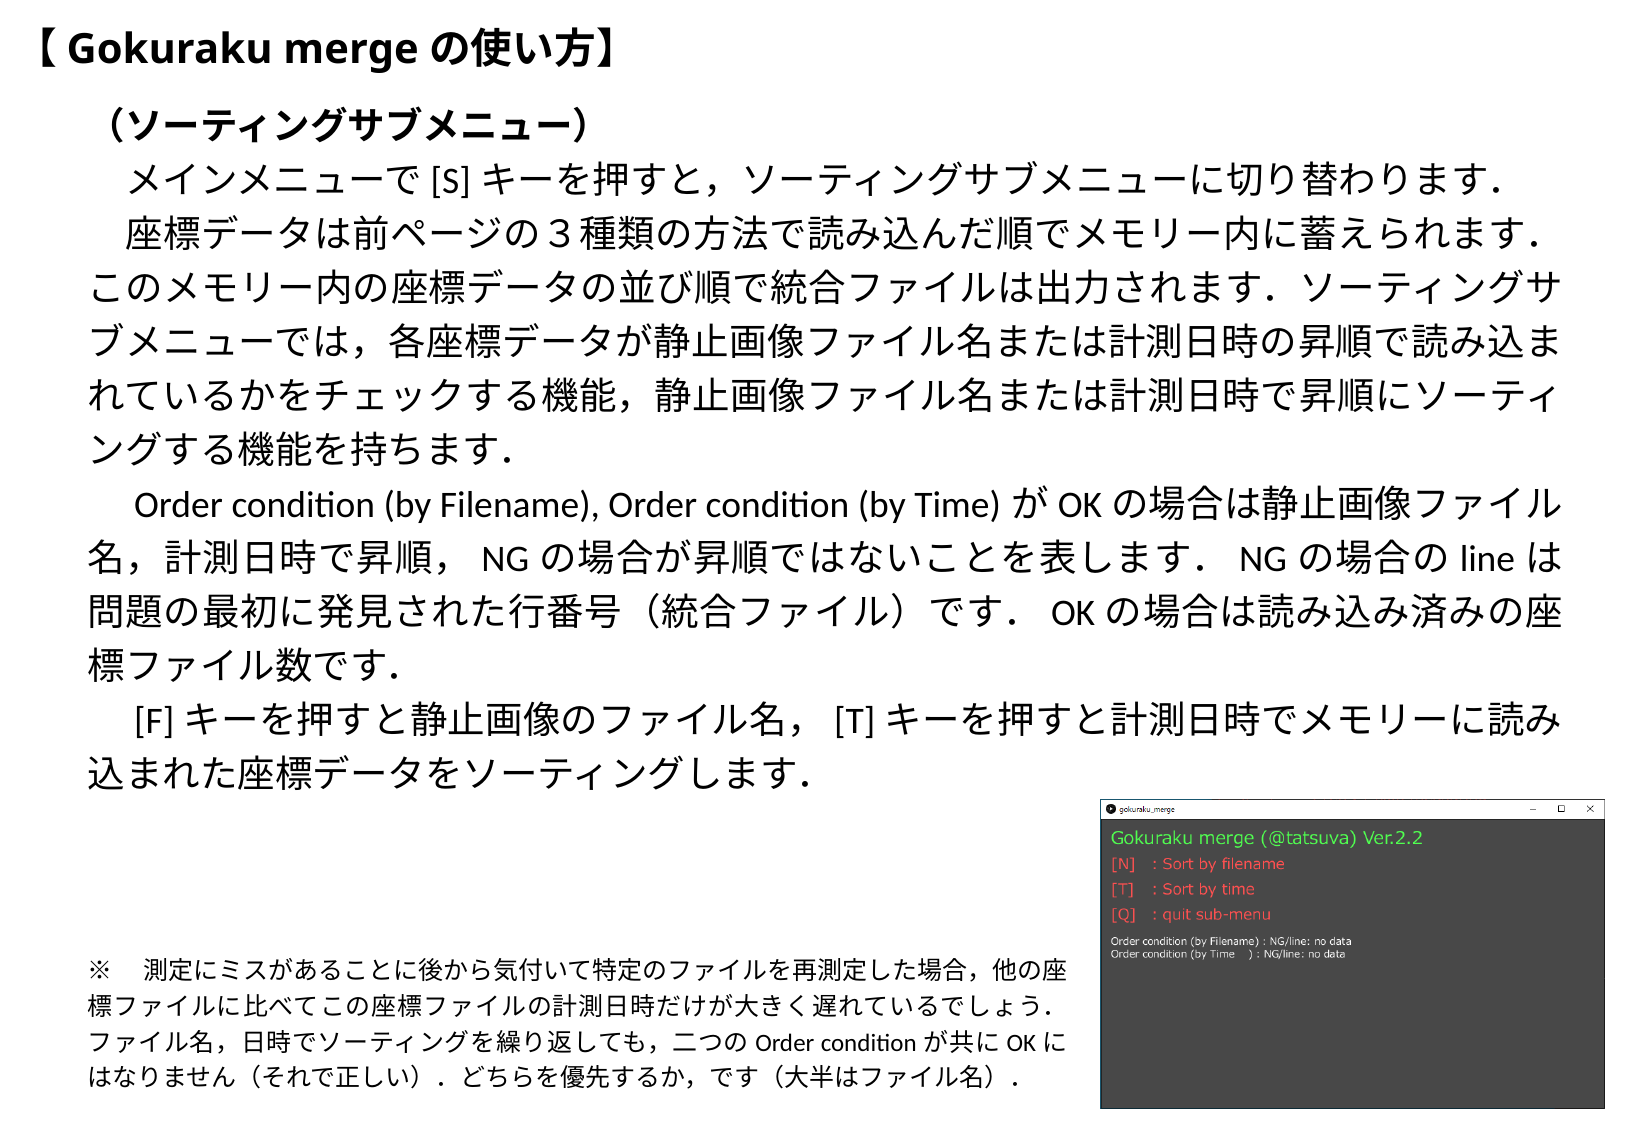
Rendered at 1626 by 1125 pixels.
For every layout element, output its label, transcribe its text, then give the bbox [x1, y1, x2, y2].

text_box （ソーティングサブメニュー） メインメニューで[S]キーを押すと，ソーティングサブメニューに切り替わります． 座標データは前ページの３種類の方法で読み込んだ順でメモリー内に蓄えられます．このメモリー内の座標データの並び順で統合ファイルは出力されます．ソーティングサブメニューでは，各座標データが静止画像ファイル名または計測日時の昇順で読み込まれているかをチェックする機能，静止画像ファイル名または計測日時で昇順にソーティングする機能を持ちます． Order condition (by Filename), Order condition (by Time)がOKの場合は静止画像ファイル名，計測日時で昇順，NGの場合が昇順ではないことを表します．NGの場合のlineは問題の最初に発見された行番号（統合ファイル）です．OKの場合は読み込み済みの座標ファイル数です． [F]キーを押すと静止画像のファイル名，[T]キーを押すと計測日時でメモリーに読み込まれた座標データをソーティングします． [72, 85, 1578, 803]
text_box ※ 測定にミスがあることに後から気付いて特定のファイルを再測定した場合，他の座標ファイルに比べてこの座標ファイルの計測日時だけが大きく遅れているでしょう．ファイル名，日時でソーティングを繰り返しても，二つのOrder conditionが共にOKにはなりません（それで正しい）．どちらを優先するか，です（大半はファイル名）． [72, 940, 1083, 1100]
picture [1099, 799, 1605, 1109]
title 【Gokuraku mergeの使い方】 [0, 0, 1625, 101]
